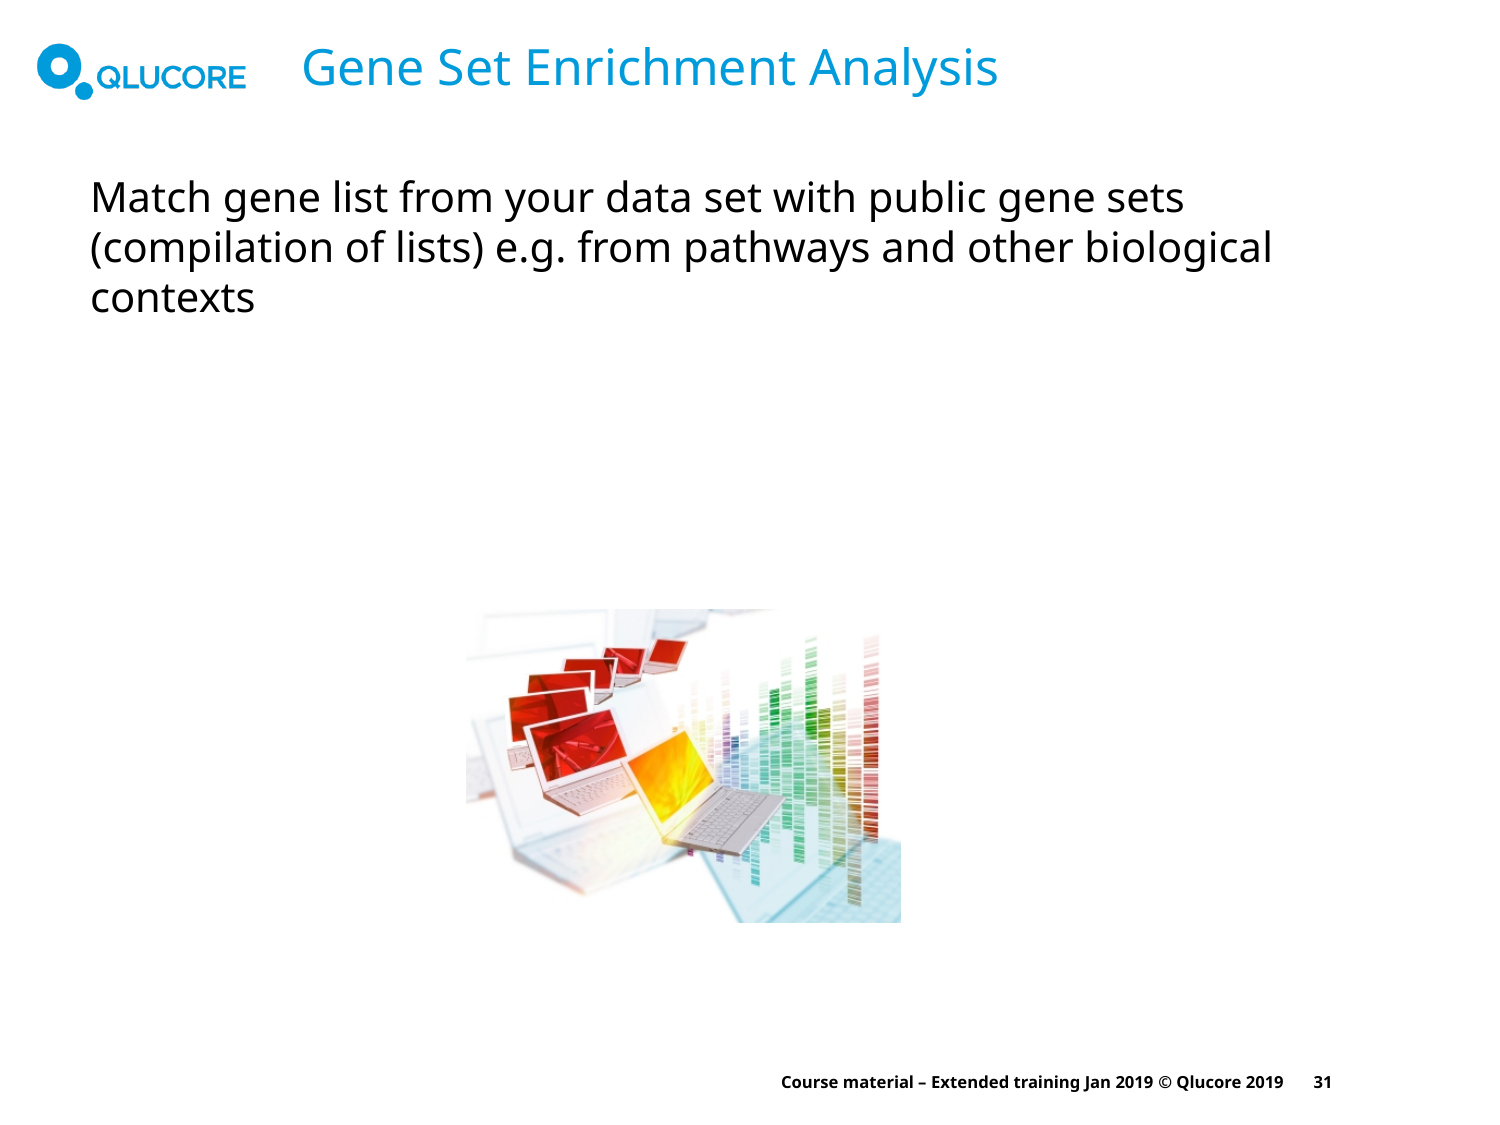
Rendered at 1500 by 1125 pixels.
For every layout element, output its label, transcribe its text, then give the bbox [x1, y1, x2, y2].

list Match gene list from your data set with public gene sets (compilation of lists) e.g. from pathways and other biological contexts [75, 163, 1425, 1052]
picture [466, 609, 901, 923]
title Gene Set Enrichment Analysis [286, 7, 1445, 124]
